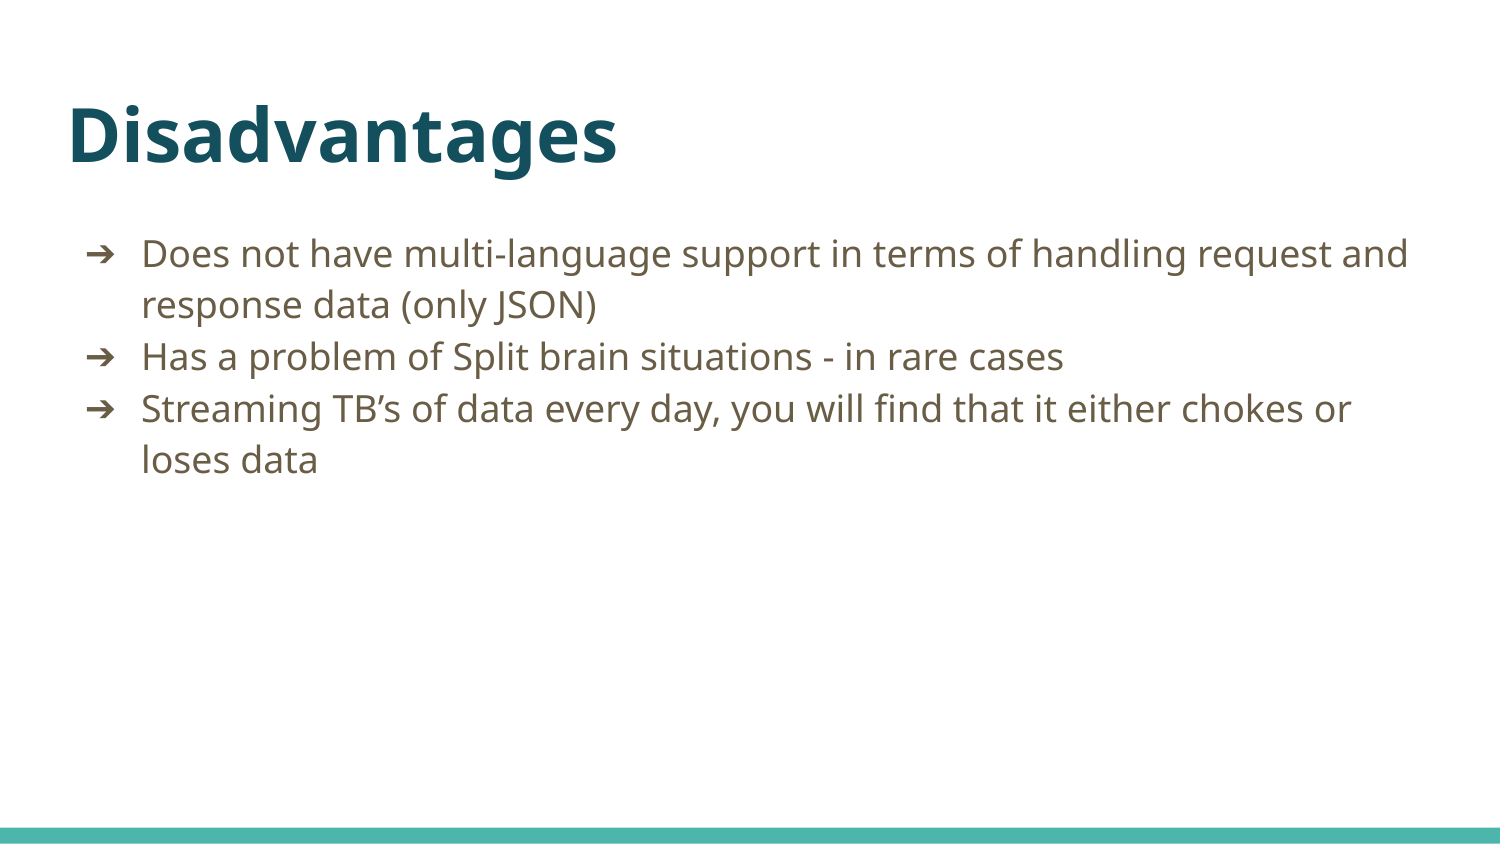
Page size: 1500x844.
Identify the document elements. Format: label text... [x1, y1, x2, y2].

title Disadvantages [51, 72, 1449, 189]
list Does not have multi-language support in terms of handling request and response data (only JSON) Has a problem of Split brain situations - in rare cases Streaming TB’s of data every day, you will find that it either chokes or loses data [51, 207, 1449, 750]
